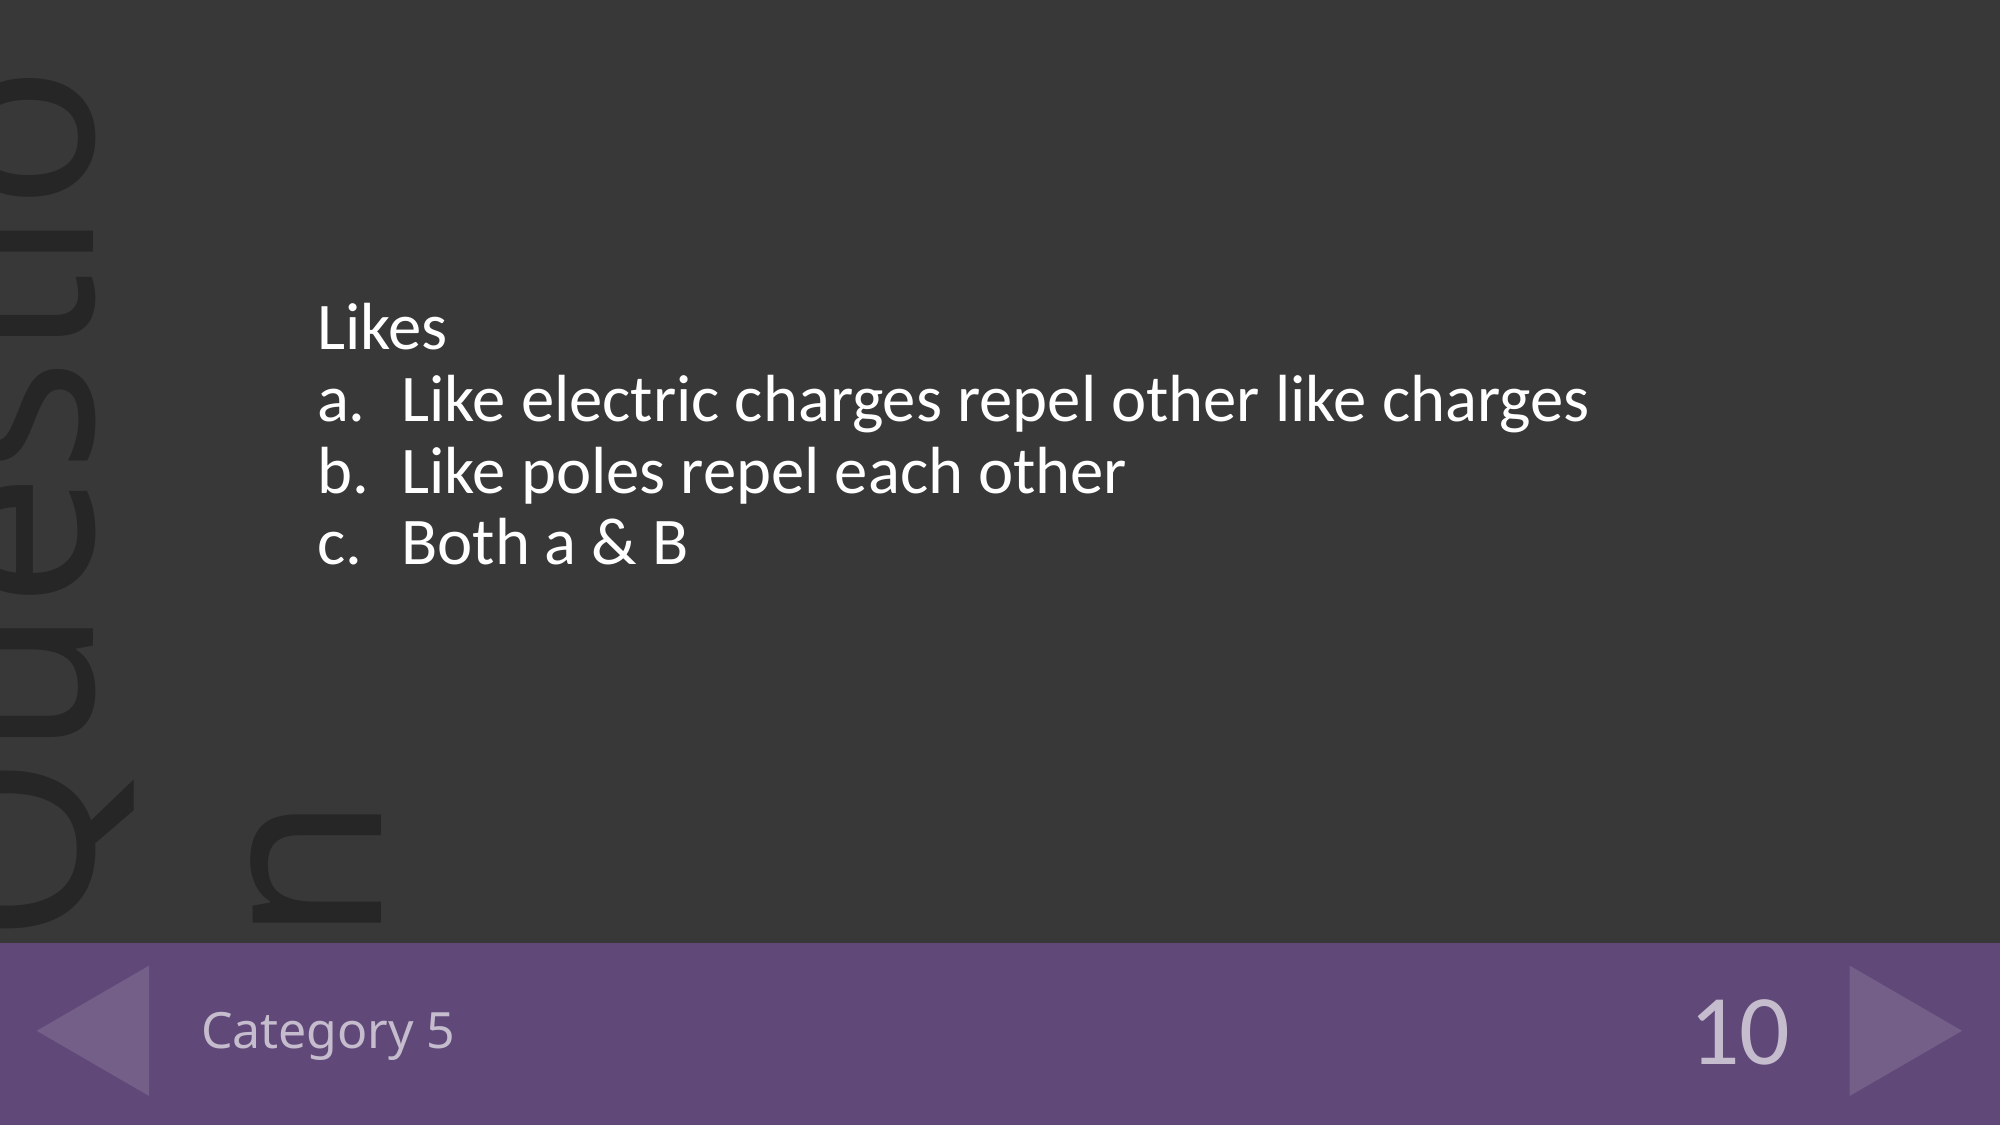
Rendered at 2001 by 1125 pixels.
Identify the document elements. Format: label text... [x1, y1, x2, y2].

list 10 [1494, 967, 1806, 1097]
title Category 5 [185, 967, 1494, 1097]
list Likes Like electric charges repel other like charges Like poles repel each other Both a & B [302, 307, 1760, 636]
